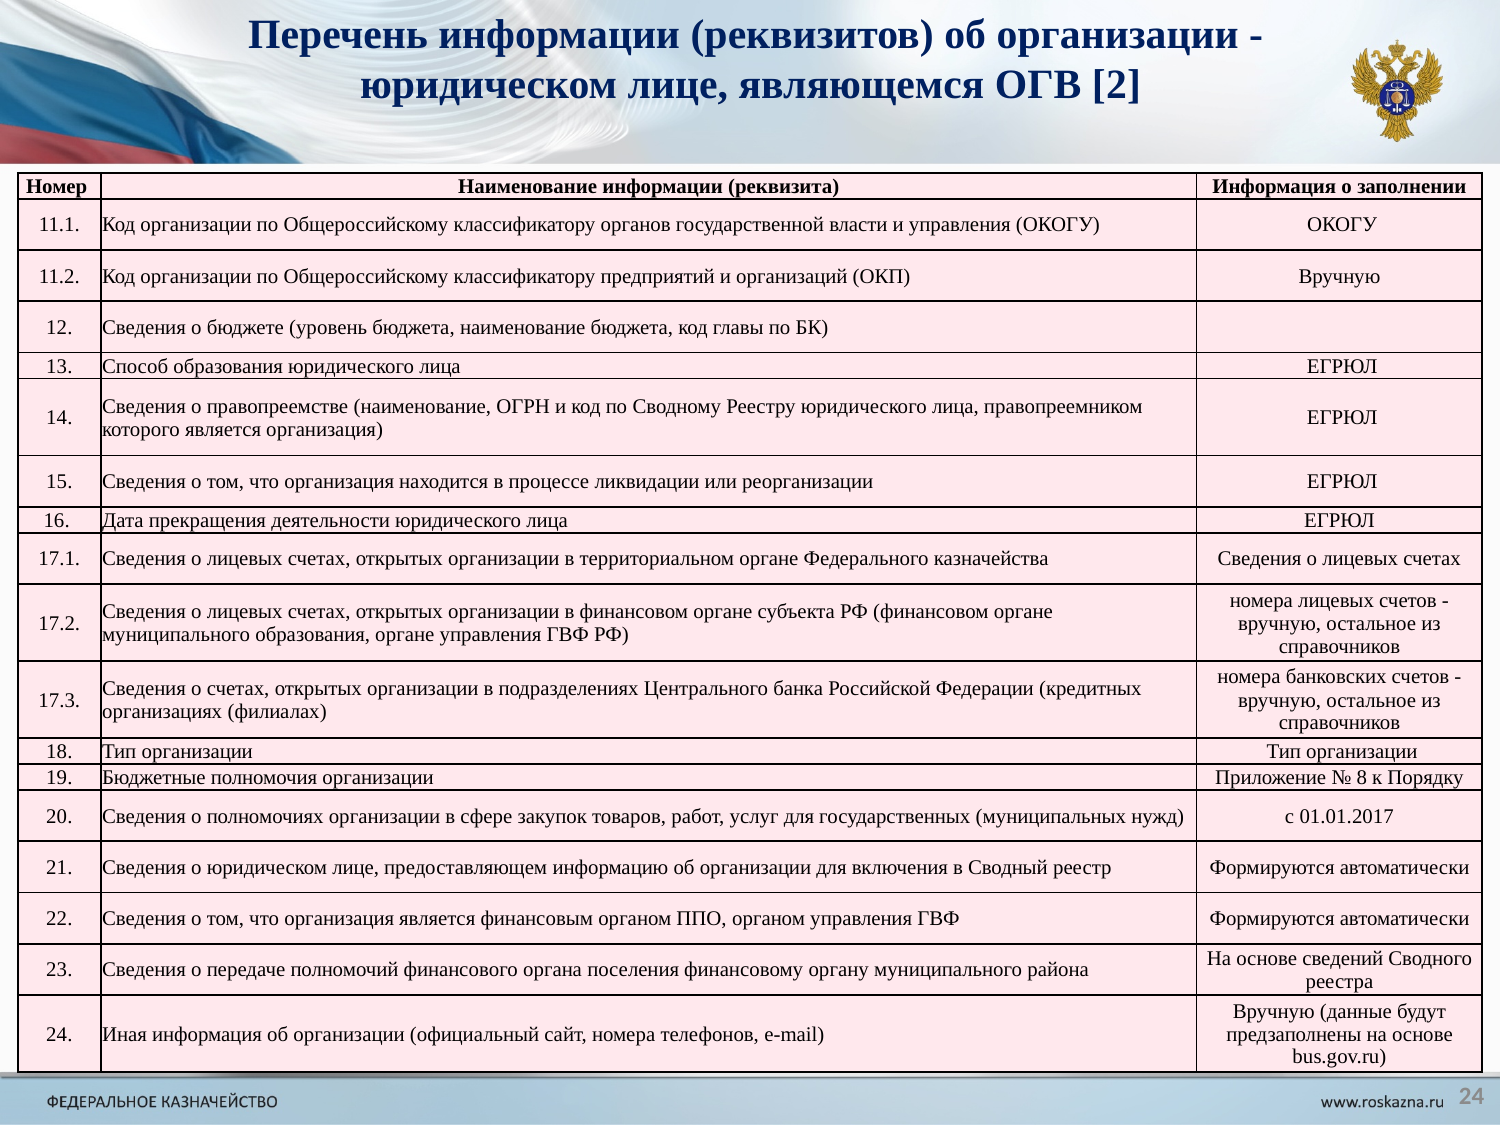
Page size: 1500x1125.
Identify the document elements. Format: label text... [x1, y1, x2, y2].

table_cell Приложение № 8 к Порядку [1197, 765, 1481, 789]
table_cell 11.2. [19, 251, 100, 300]
table_cell Сведения о передаче полномочий финансового органа поселения финансовому органу муниципального района [102, 945, 1196, 994]
table_cell На основе сведений Сводного реестра [1197, 945, 1481, 994]
table_cell 15. [19, 456, 100, 506]
slide_number 24 [1149, 1065, 1500, 1125]
table_cell 14. [19, 379, 100, 455]
table_cell Код организации по Общероссийскому классификатору органов государственной власти и управления (ОКОГУ) [102, 200, 1196, 249]
table_header Наименование информации (реквизита) [102, 174, 1196, 198]
table_cell Сведения о юридическом лице, предоставляющем информацию об организации для включения в Сводный реестр [102, 842, 1196, 892]
table_cell Сведения о полномочиях организации в сфере закупок товаров, работ, услуг для государственных (муниципальных нужд) [102, 791, 1196, 840]
table_cell номера лицевых счетов - вручную, остальное из справочников [1197, 585, 1481, 660]
table_cell 24. [19, 996, 100, 1071]
table_cell Бюджетные полномочия организации [102, 765, 1196, 789]
table_cell ЕГРЮЛ [1197, 456, 1481, 506]
table_cell Сведения о том, что организация является финансовым органом ППО, органом управления ГВФ [102, 893, 1196, 943]
table_cell Дата прекращения деятельности юридического лица [102, 508, 1196, 532]
table_cell 12. [19, 302, 100, 352]
table_cell номера банковских счетов - вручную, остальное из справочников [1197, 662, 1481, 737]
table_cell 19. [19, 765, 100, 789]
table_cell 13. [19, 353, 100, 378]
picture [0, 0, 1500, 1125]
table_header Информация о заполнении [1197, 174, 1481, 198]
table_cell 16. [19, 508, 100, 532]
text_box Перечень информации (реквизитов) об организации - юридическом лице, являющемся ОГВ [2] [159, 0, 1353, 115]
table_cell ЕГРЮЛ [1197, 353, 1481, 378]
table_cell [1197, 302, 1481, 352]
table_cell Код организации по Общероссийскому классификатору предприятий и организаций (ОКП) [102, 251, 1196, 300]
table_cell 17.1. [19, 534, 100, 583]
table_cell Вручную [1197, 251, 1481, 300]
table_cell Формируются автоматически [1197, 893, 1481, 943]
table_cell ЕГРЮЛ [1197, 508, 1481, 532]
table_cell Сведения о том, что организация находится в процессе ликвидации или реорганизации [102, 456, 1196, 506]
table_cell 22. [19, 893, 100, 943]
table_cell 23. [19, 945, 100, 994]
table_cell Сведения о лицевых счетах, открытых организации в территориальном органе Федерального казначейства [102, 534, 1196, 583]
table_cell ОКОГУ [1197, 200, 1481, 249]
table_cell с 01.01.2017 [1197, 791, 1481, 840]
table_cell Вручную (данные будут предзаполнены на основе bus.gov.ru) [1197, 996, 1481, 1071]
table_cell Тип организации [102, 739, 1196, 763]
table_cell Тип организации [1197, 739, 1481, 763]
table_cell Сведения о лицевых счетах [1197, 534, 1481, 583]
table_cell 21. [19, 842, 100, 892]
table_cell Сведения о правопреемстве (наименование, ОГРН и код по Сводному Реестру юридического лица, правопреемником которого является организация) [102, 379, 1196, 455]
table_cell 17.2. [19, 585, 100, 660]
table_cell ЕГРЮЛ [1197, 379, 1481, 455]
table_header Номер [19, 174, 100, 198]
table_cell Сведения о лицевых счетах, открытых организации в финансовом органе субъекта РФ (финансовом органе муниципального образования, органе управления ГВФ РФ) [102, 585, 1196, 660]
table_cell Иная информация об организации (официальный сайт, номера телефонов, e-mail) [102, 996, 1196, 1071]
table_cell 11.1. [19, 200, 100, 249]
table_cell 20. [19, 791, 100, 840]
table_cell Сведения о счетах, открытых организации в подразделениях Центрального банка Российской Федерации (кредитных организациях (филиалах) [102, 662, 1196, 737]
table_cell Сведения о бюджете (уровень бюджета, наименование бюджета, код главы по БК) [102, 302, 1196, 352]
table_cell 18. [19, 739, 100, 763]
table_cell Формируются автоматически [1197, 842, 1481, 892]
table_cell 17.3. [19, 662, 100, 737]
table_cell Способ образования юридического лица [102, 353, 1196, 378]
